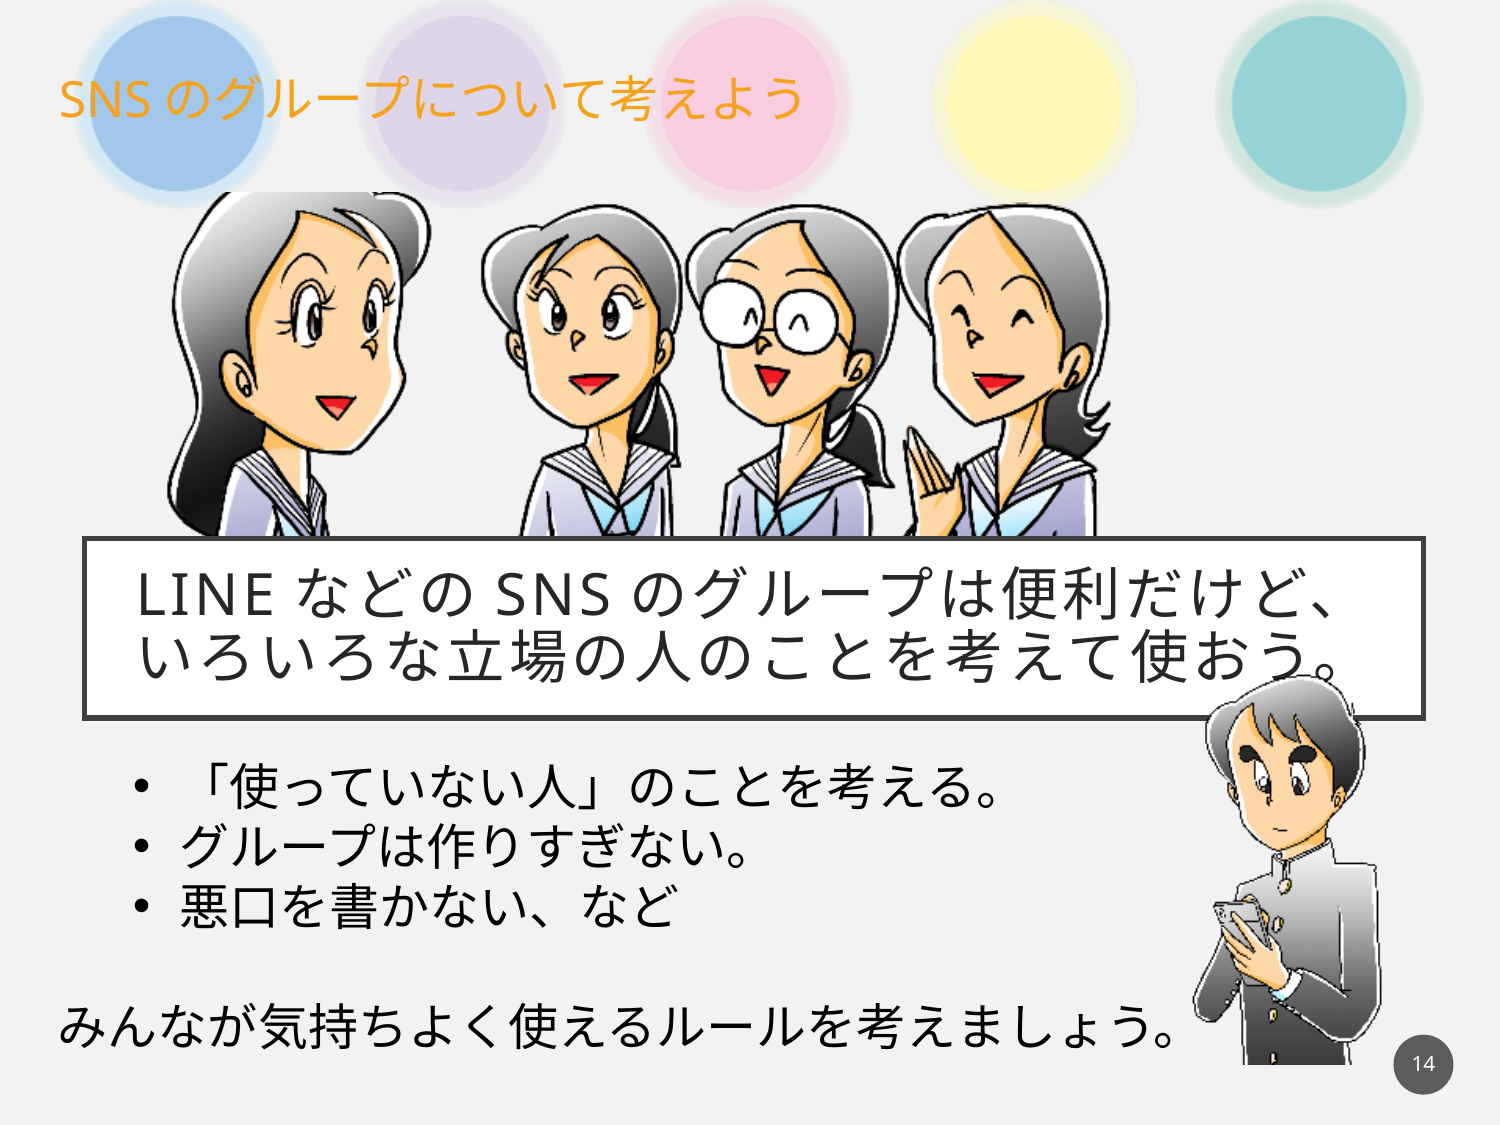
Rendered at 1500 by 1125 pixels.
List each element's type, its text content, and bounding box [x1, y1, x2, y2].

text_box 「使っていない人」のことを考える。 グループは作りすぎない。 悪口を書かない、など みんなが気持ちよく使えるルールを考えましょう。 [43, 747, 1192, 1123]
picture [1171, 664, 1410, 1065]
picture [73, 0, 1424, 592]
slide_number 14 [1393, 1034, 1454, 1095]
picture [73, 102, 79, 113]
title LINEなどのSNSのグループは便利だけど、 いろいろな立場の人のことを考えて使おう。 [82, 536, 1426, 721]
